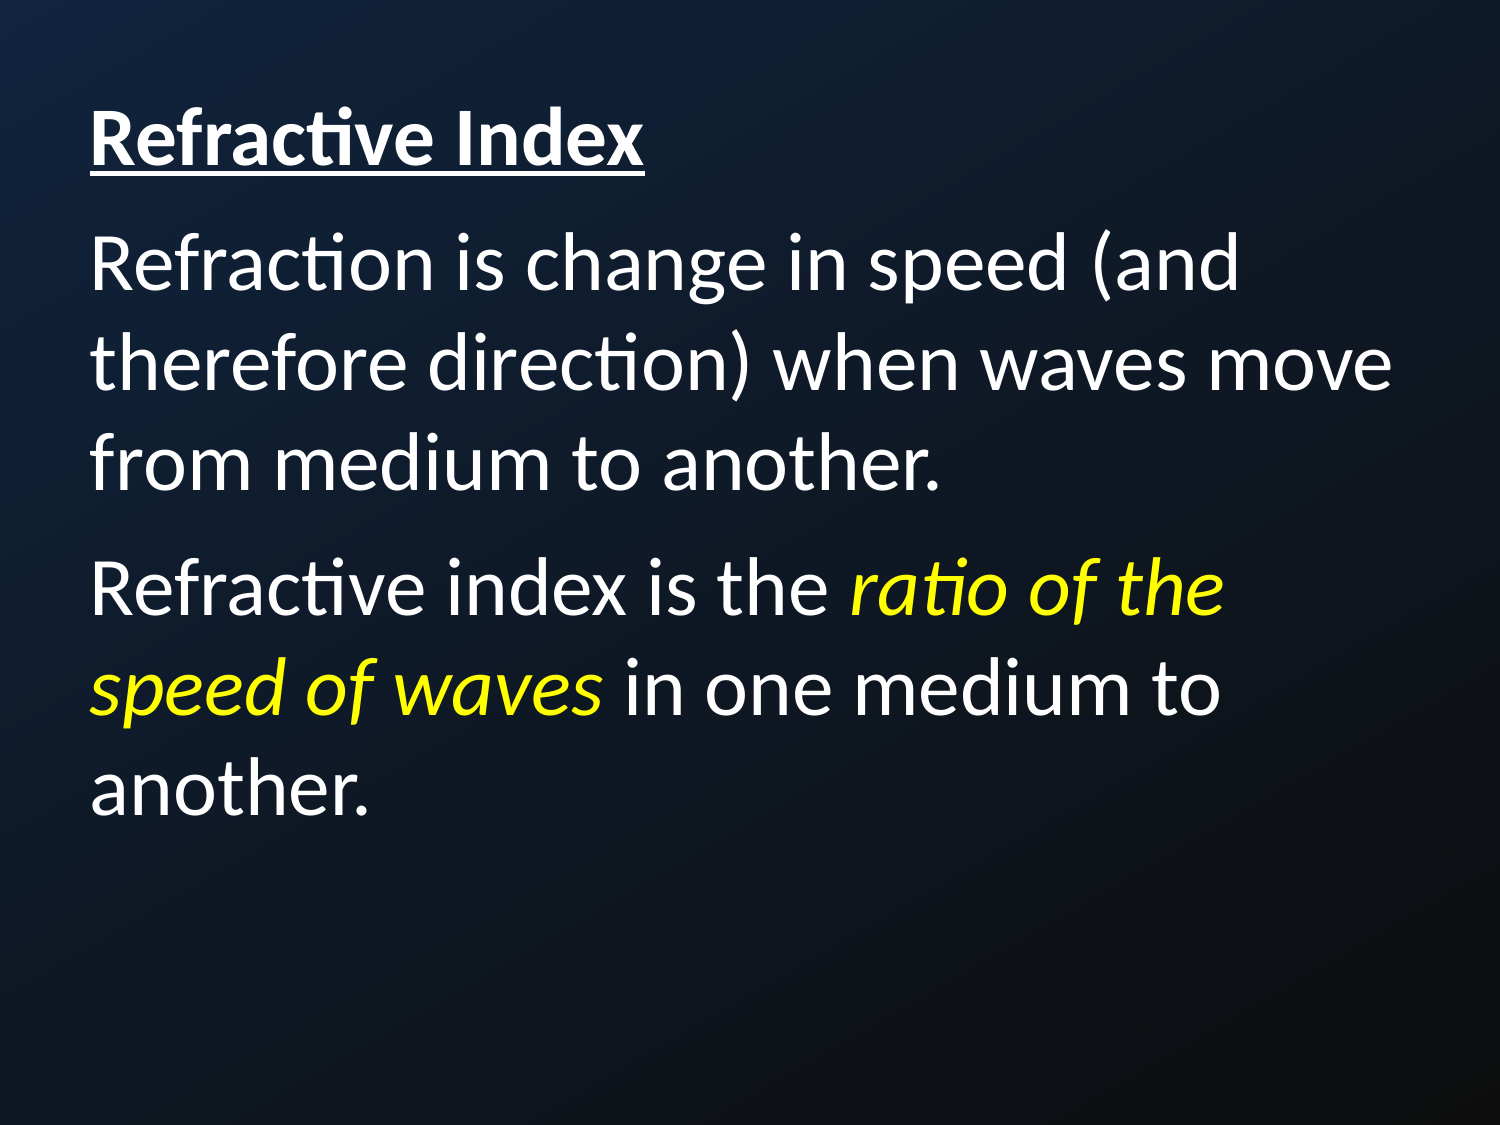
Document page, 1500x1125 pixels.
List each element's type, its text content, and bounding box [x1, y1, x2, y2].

text_box Refractive Index Refraction is change in speed (and therefore direction) when waves move from medium to another. Refractive index is the ratio of the speed of waves in one medium to another. [74, 75, 1413, 840]
